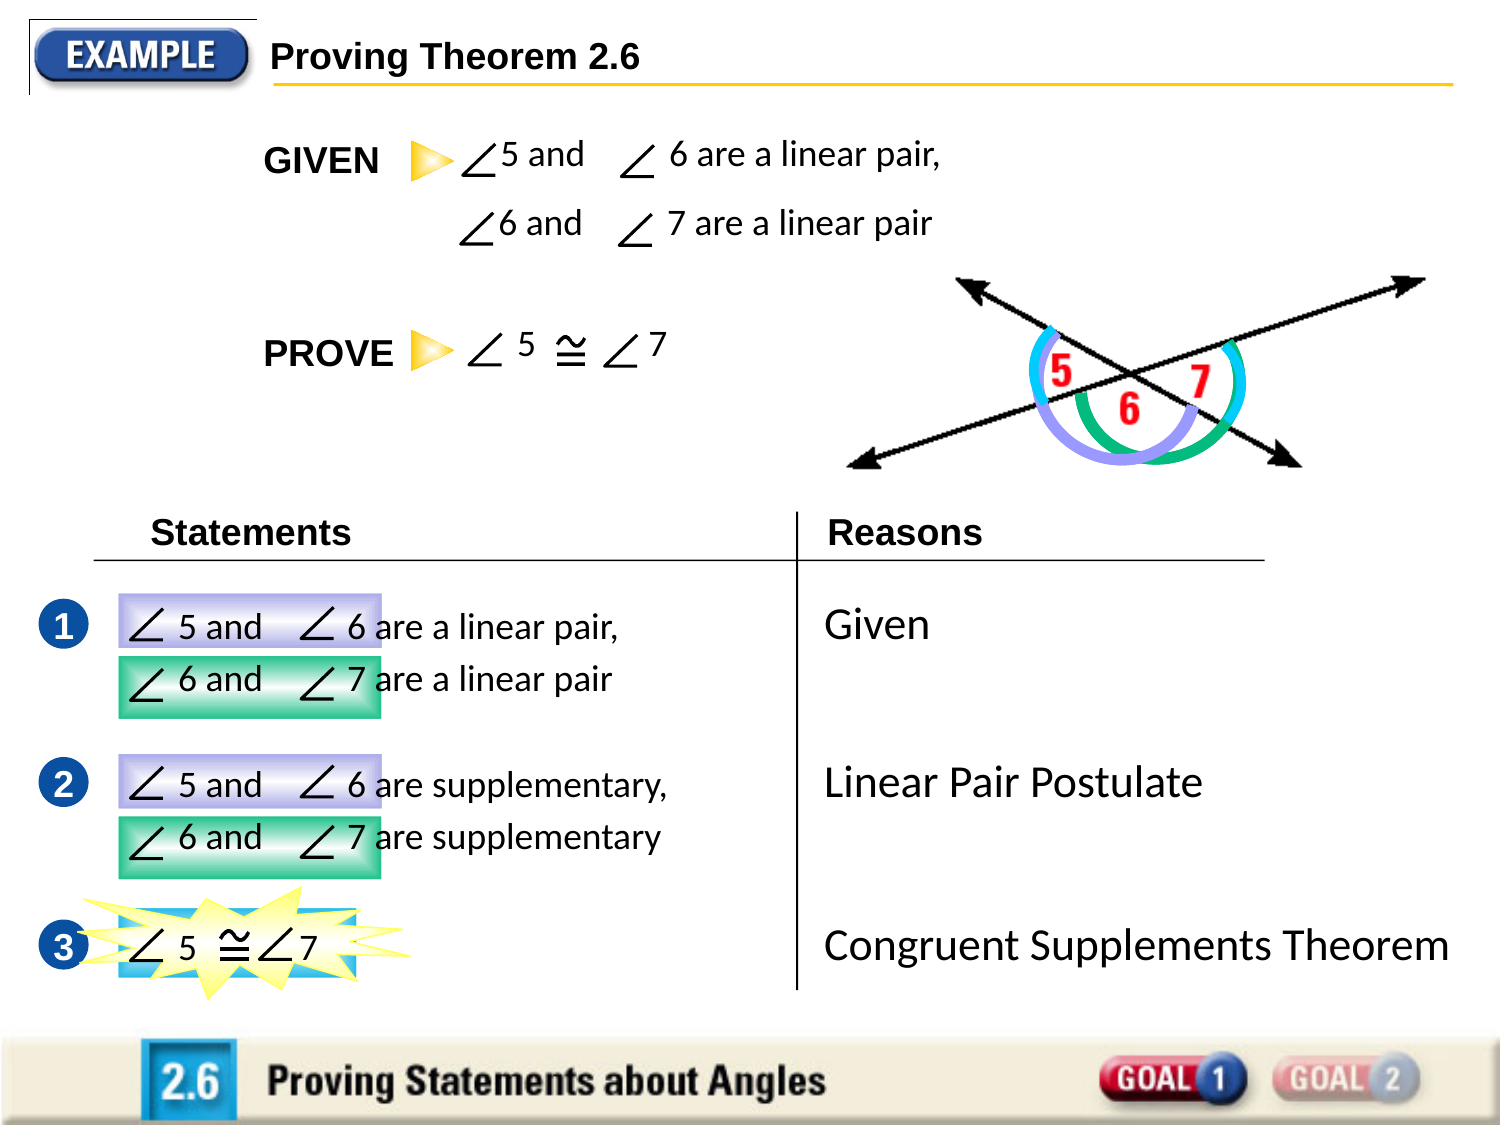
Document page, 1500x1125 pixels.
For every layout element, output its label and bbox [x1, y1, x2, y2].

text_box [38, 594, 88, 655]
text_box [115, 906, 1500, 983]
picture [842, 273, 1429, 472]
text_box [38, 752, 88, 814]
text_box [93, 500, 1265, 991]
text_box [28, 18, 657, 95]
picture [0, 1012, 1500, 1125]
text_box [248, 311, 699, 387]
text_box [1028, 310, 1247, 444]
text_box [38, 915, 88, 976]
text_box [115, 744, 1500, 881]
text_box [248, 121, 1115, 267]
text_box [115, 585, 1500, 722]
